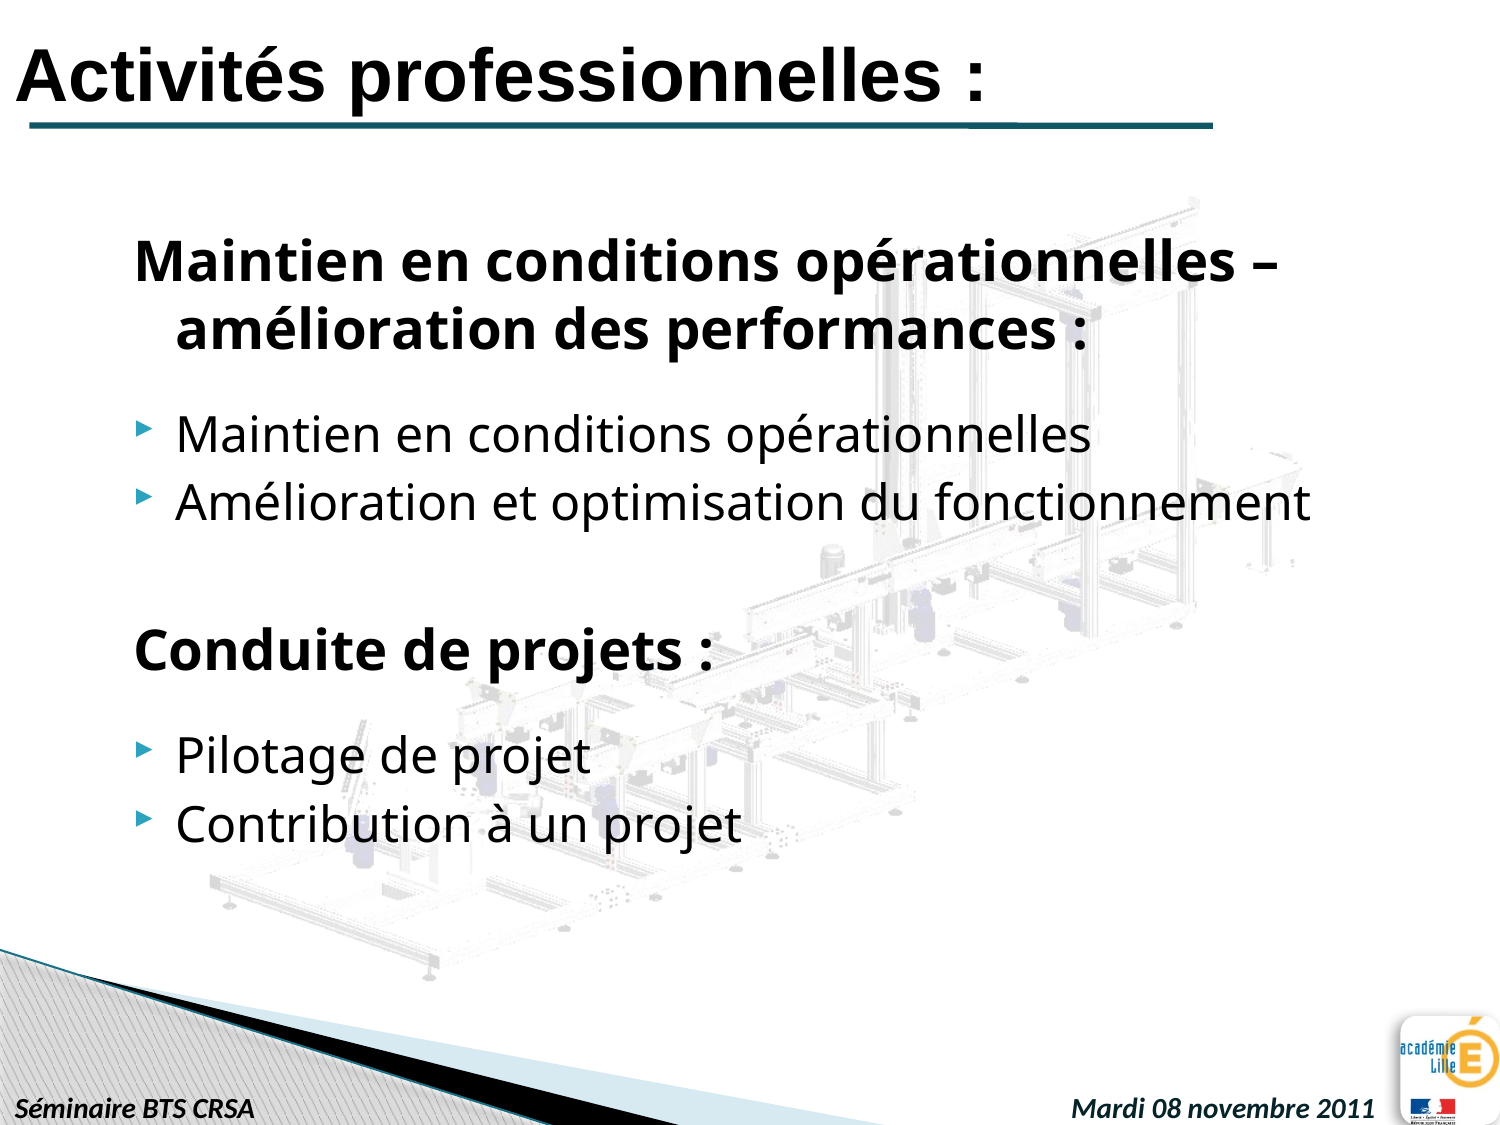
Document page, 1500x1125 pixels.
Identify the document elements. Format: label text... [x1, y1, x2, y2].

text_box Activités professionnelles : [0, 19, 1471, 126]
text_box Maintien en conditions opérationnelles – amélioration des performances : Maintien en conditions opérationnelles Amélioration et optimisation du fonctionnement Conduite de projets : Pilotage de projet Contribution à un projet [100, 184, 1376, 941]
picture [200, 196, 1327, 988]
text_box Séminaire BTS CRSA Mardi 08 novembre 2011 [0, 1082, 1394, 1125]
picture [1400, 1015, 1500, 1125]
